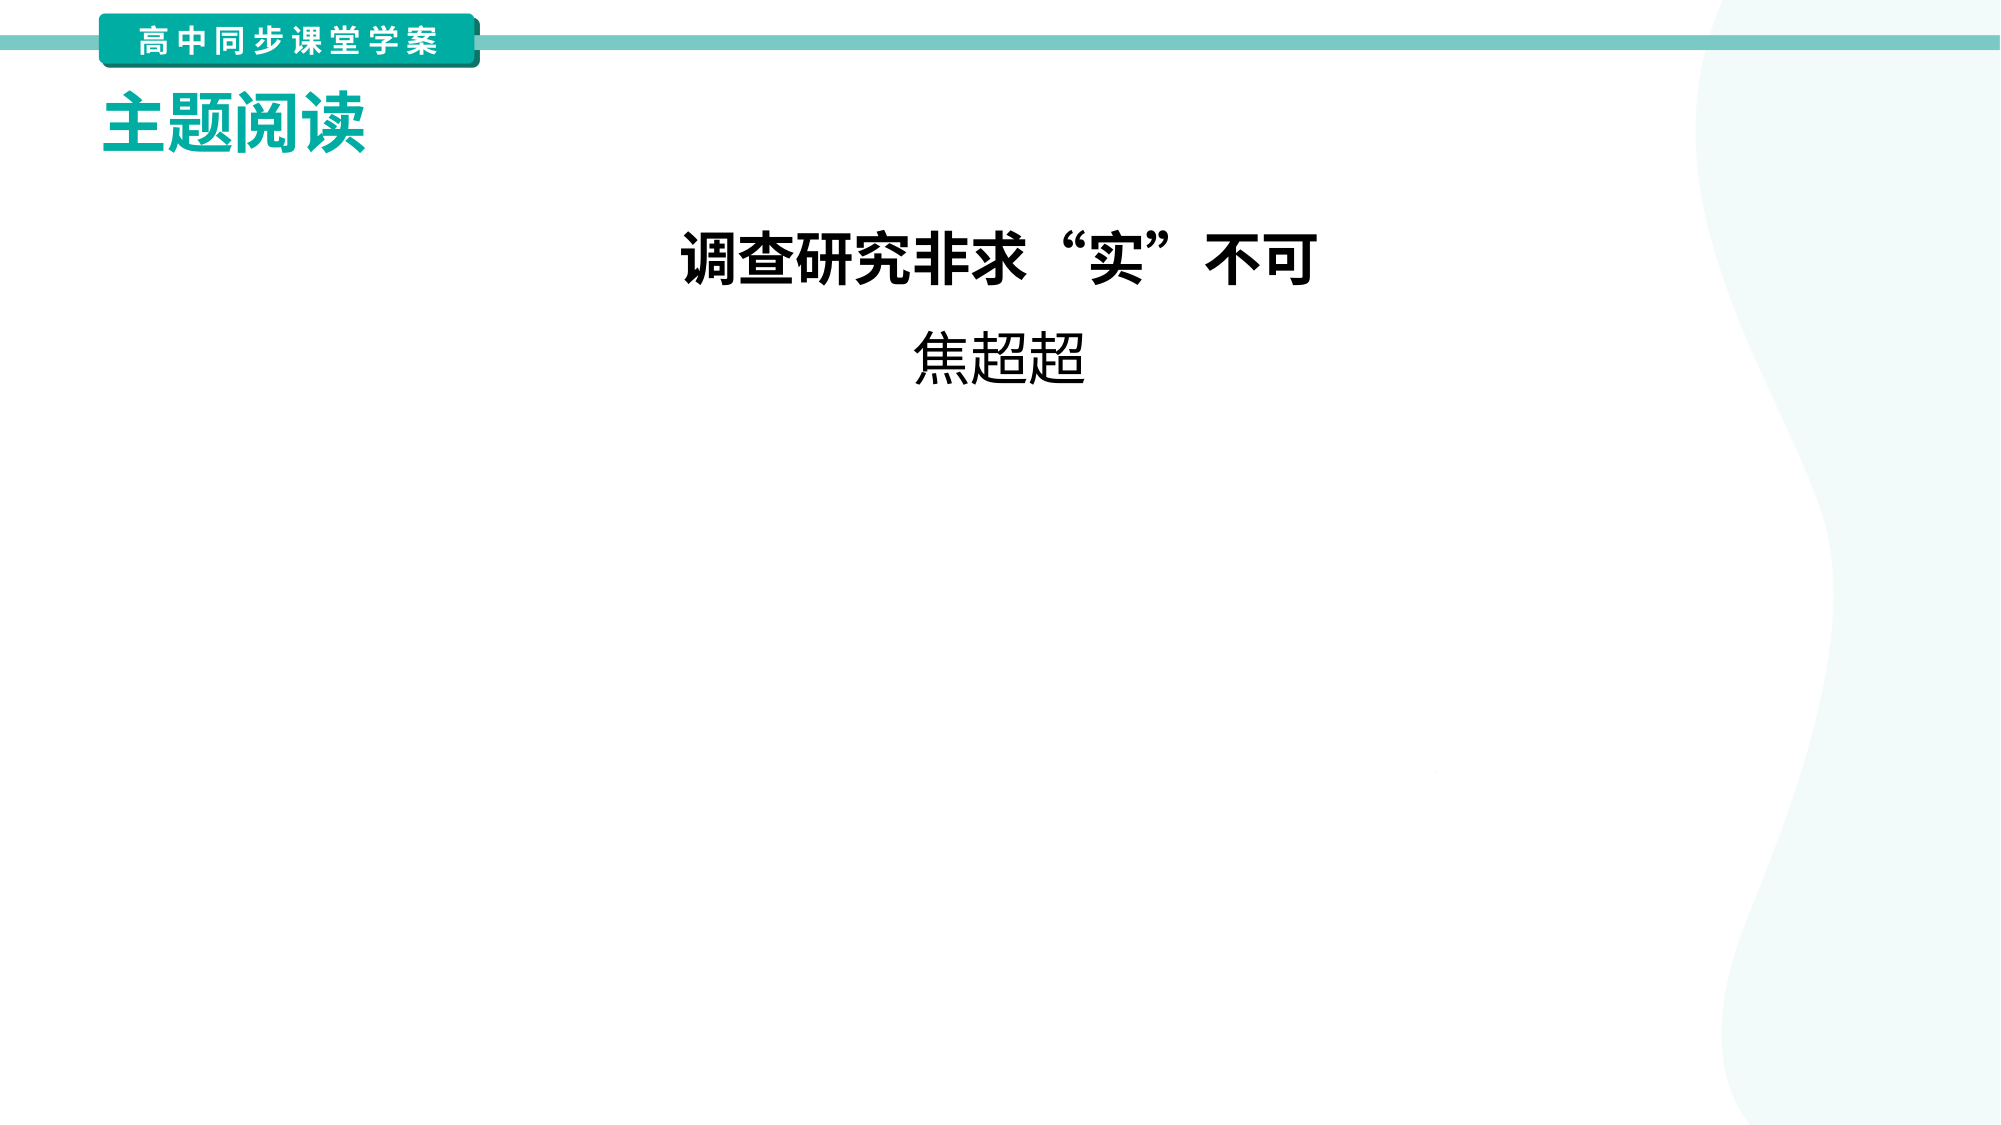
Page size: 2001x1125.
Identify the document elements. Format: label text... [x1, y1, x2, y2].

text_box 主题阅读 [100, 79, 1899, 226]
picture [0, 0, 2000, 1125]
